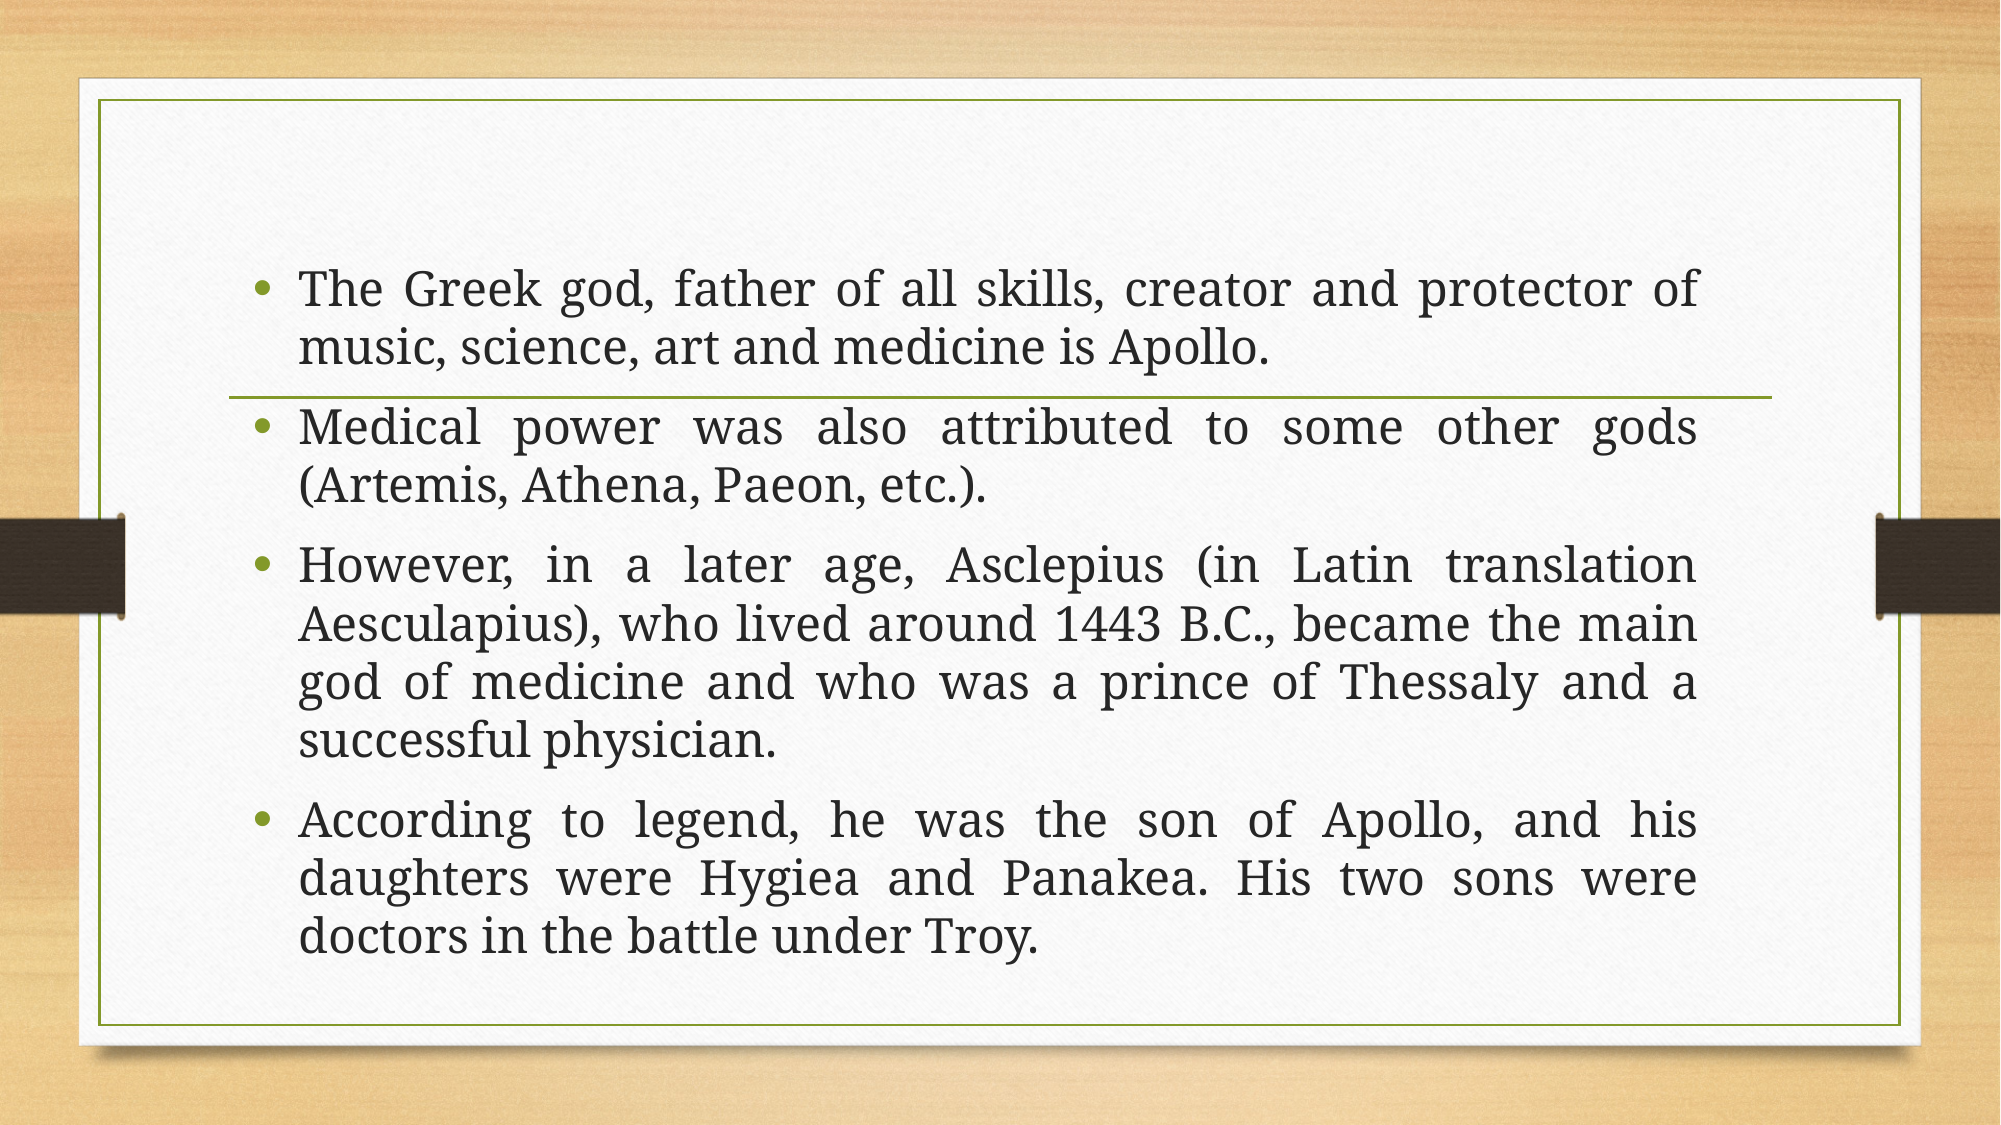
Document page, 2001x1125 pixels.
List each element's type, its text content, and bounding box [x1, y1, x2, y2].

picture [0, 0, 2001, 1125]
list The Greek god, father of all skills, creator and protector of music, science, art and medicine is Apollo. Medical power was also attributed to some other gods (Artemis, Athena, Paeon, etc.). However, in a later age, Asclepius (in Latin translation Aesculapius), who lived around 1443 B.C., became the main god of medicine and who was a prince of Thessaly and a successful physician. According to legend, he was the son of Apollo, and his daughters were Hygiea and Panakea. His two sons were doctors in the battle under Troy. [237, 250, 1715, 975]
